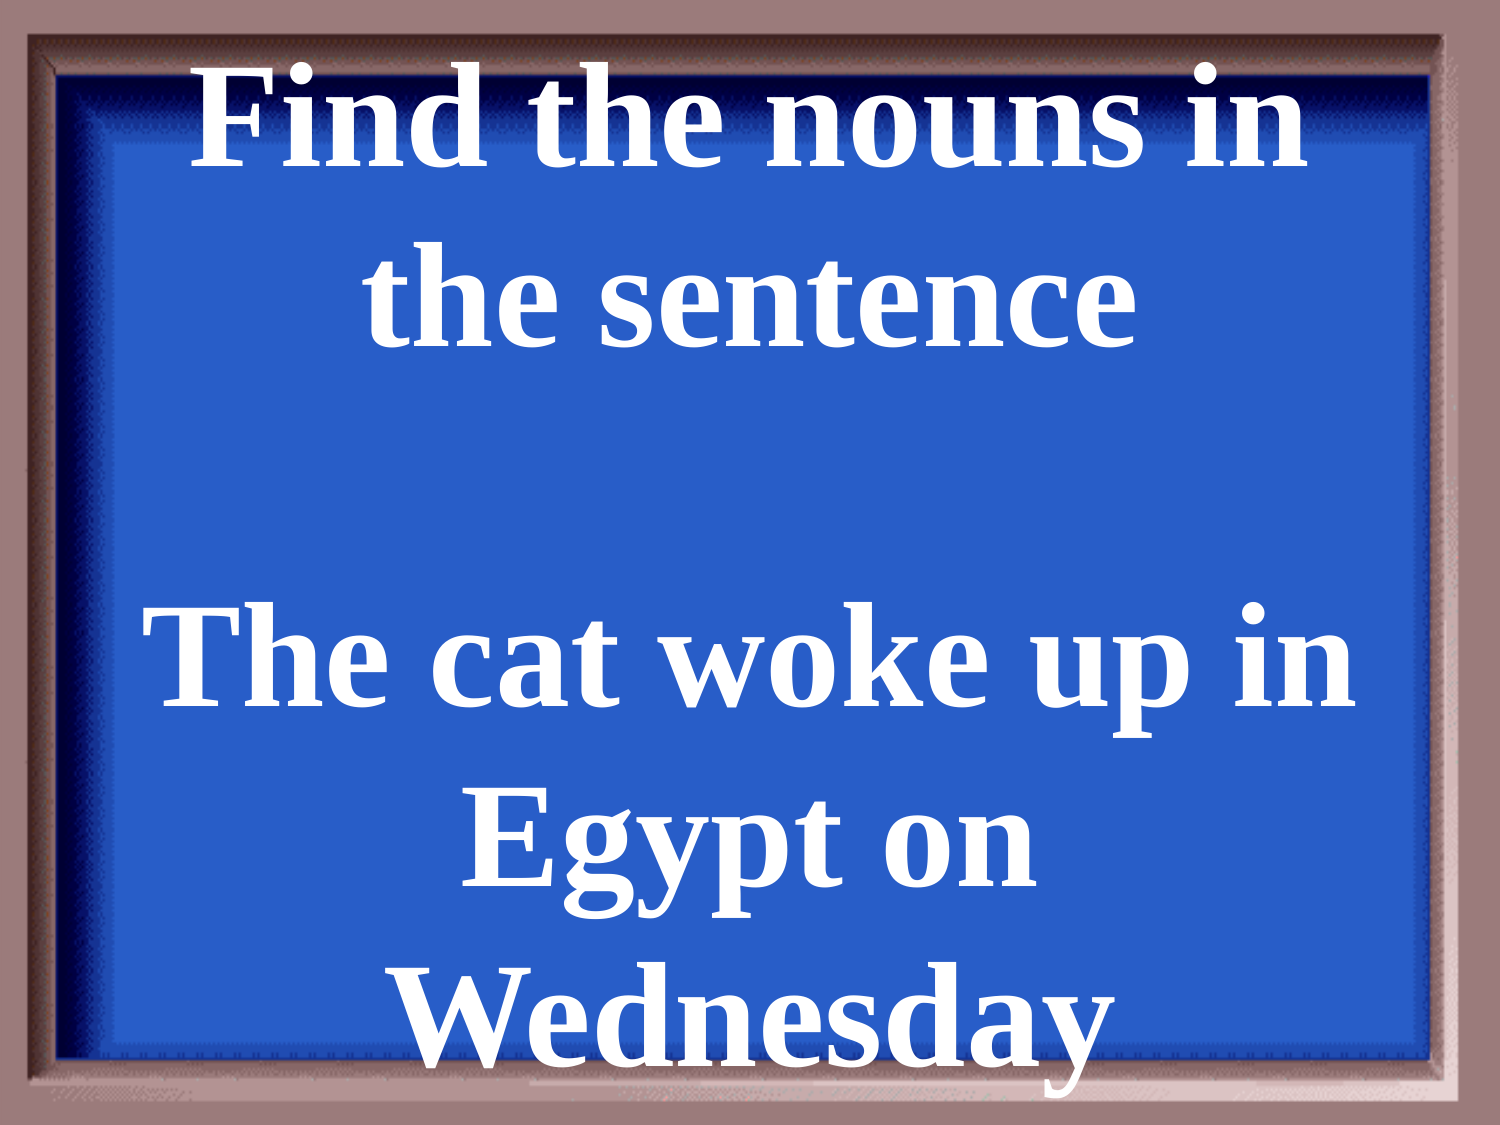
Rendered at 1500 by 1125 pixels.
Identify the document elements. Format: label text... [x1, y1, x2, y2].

title Find the nouns in the sentence The cat woke up in Egypt on Wednesday [112, 462, 1388, 650]
picture [0, 0, 1500, 1125]
